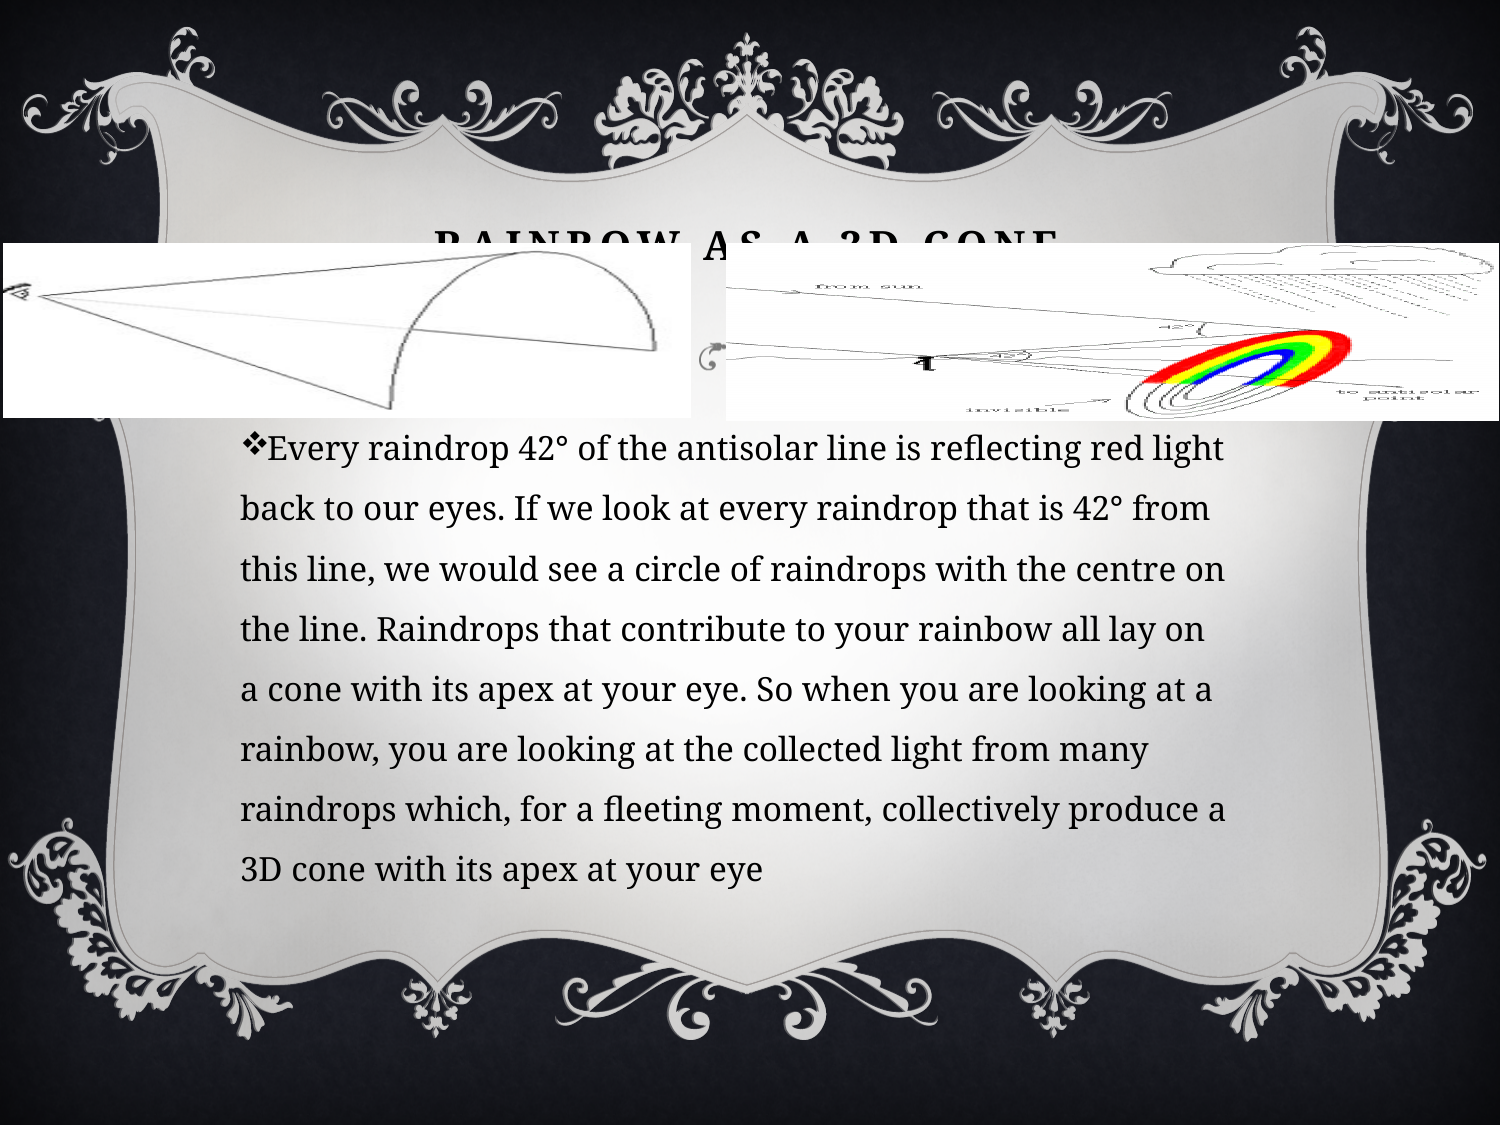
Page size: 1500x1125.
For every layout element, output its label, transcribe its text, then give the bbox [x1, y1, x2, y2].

list Every raindrop 42° of the antisolar line is reflecting red light back to our eyes. If we look at every raindrop that is 42° from this line, we would see a circle of raindrops with the centre on the line. Raindrops that contribute to your rainbow all lay on a cone with its apex at your eye. So when you are looking at a rainbow, you are looking at the collected light from many raindrops which, for a fleeting moment, collectively produce a 3D cone with its apex at your eye [225, 399, 1275, 900]
picture [0, 0, 1500, 1125]
title Rainbow as a 3D cone [225, 212, 1275, 325]
